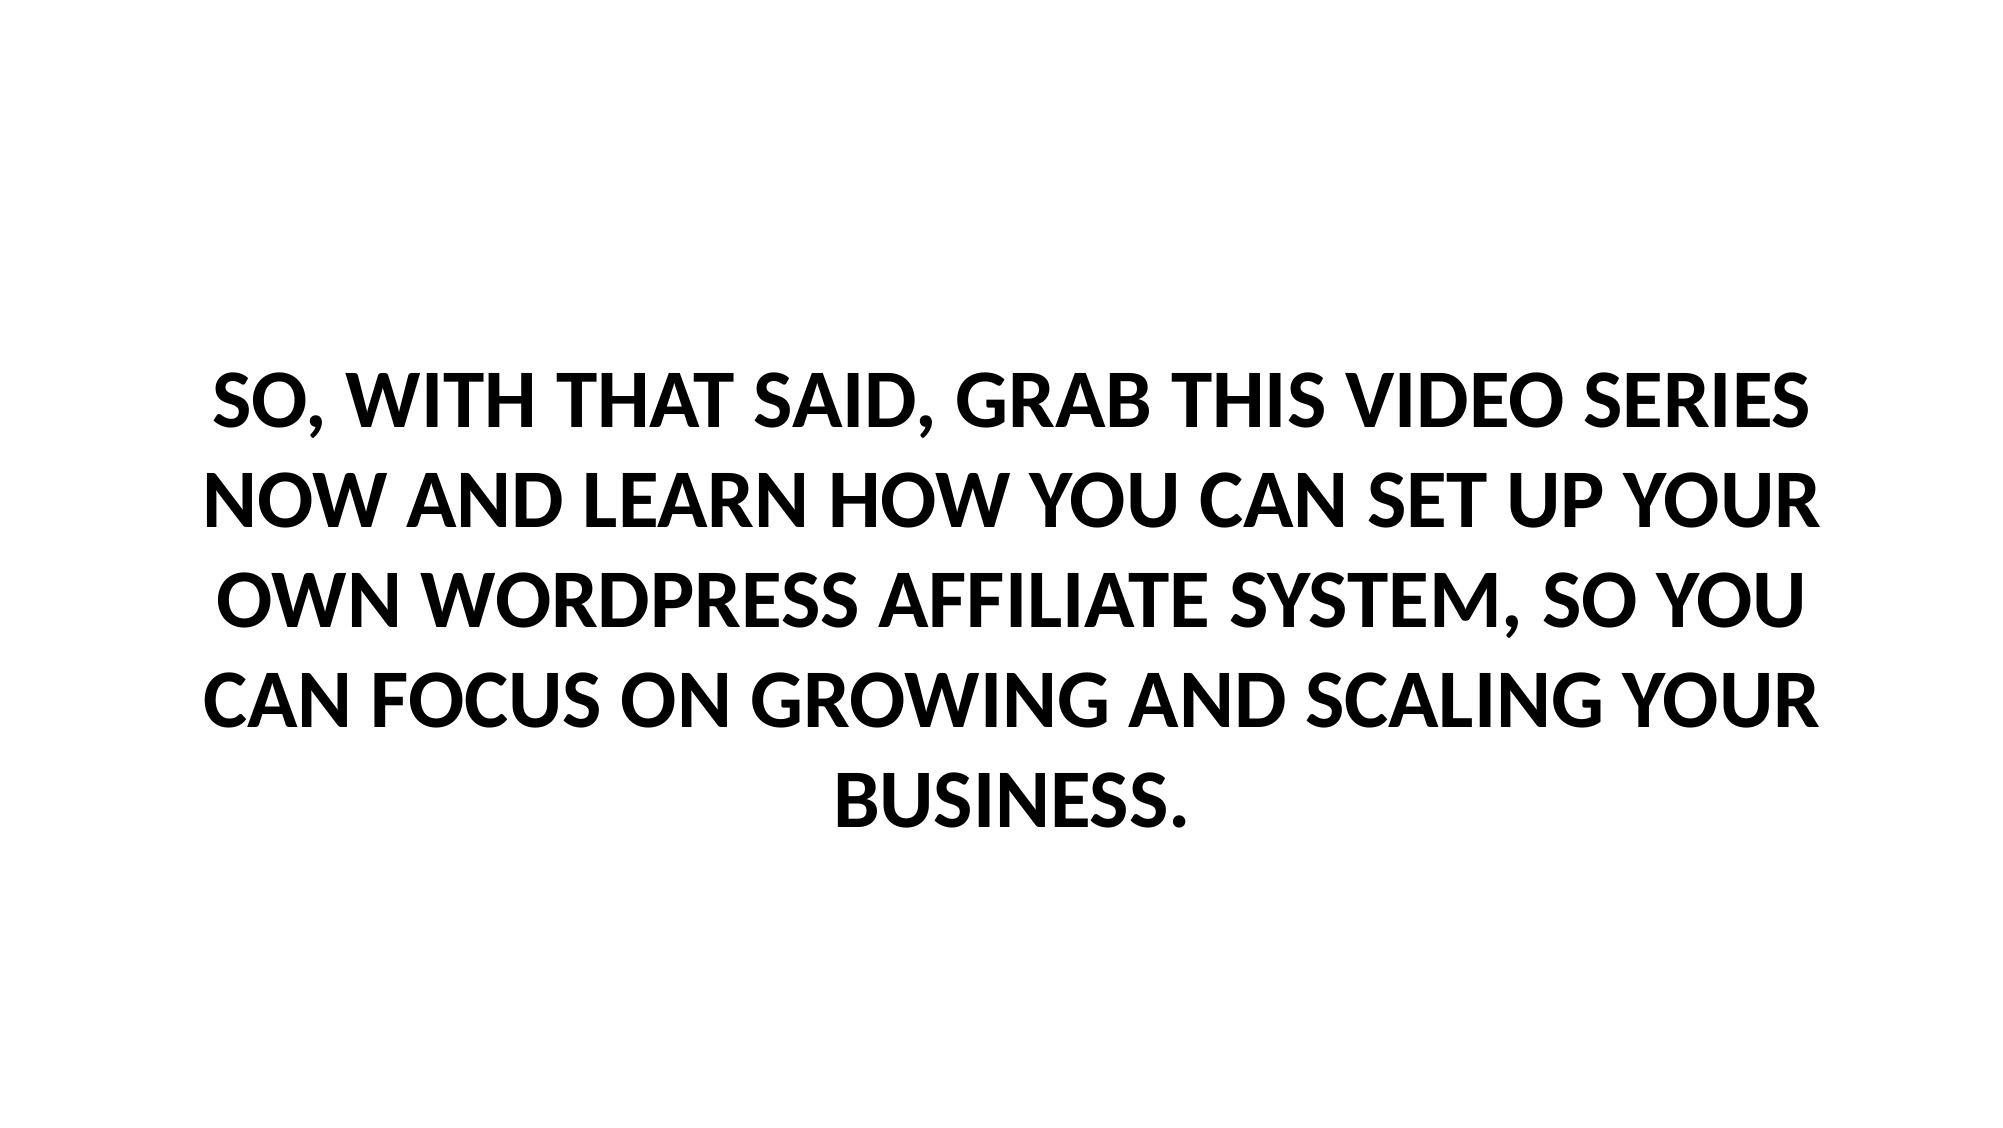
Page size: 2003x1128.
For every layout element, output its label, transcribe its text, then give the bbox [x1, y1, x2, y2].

title So, with that said, grab this video series now and learn how you can set up your own WordPress Affiliate System, so you can focus on growing and scaling your business. [160, 171, 1864, 1017]
